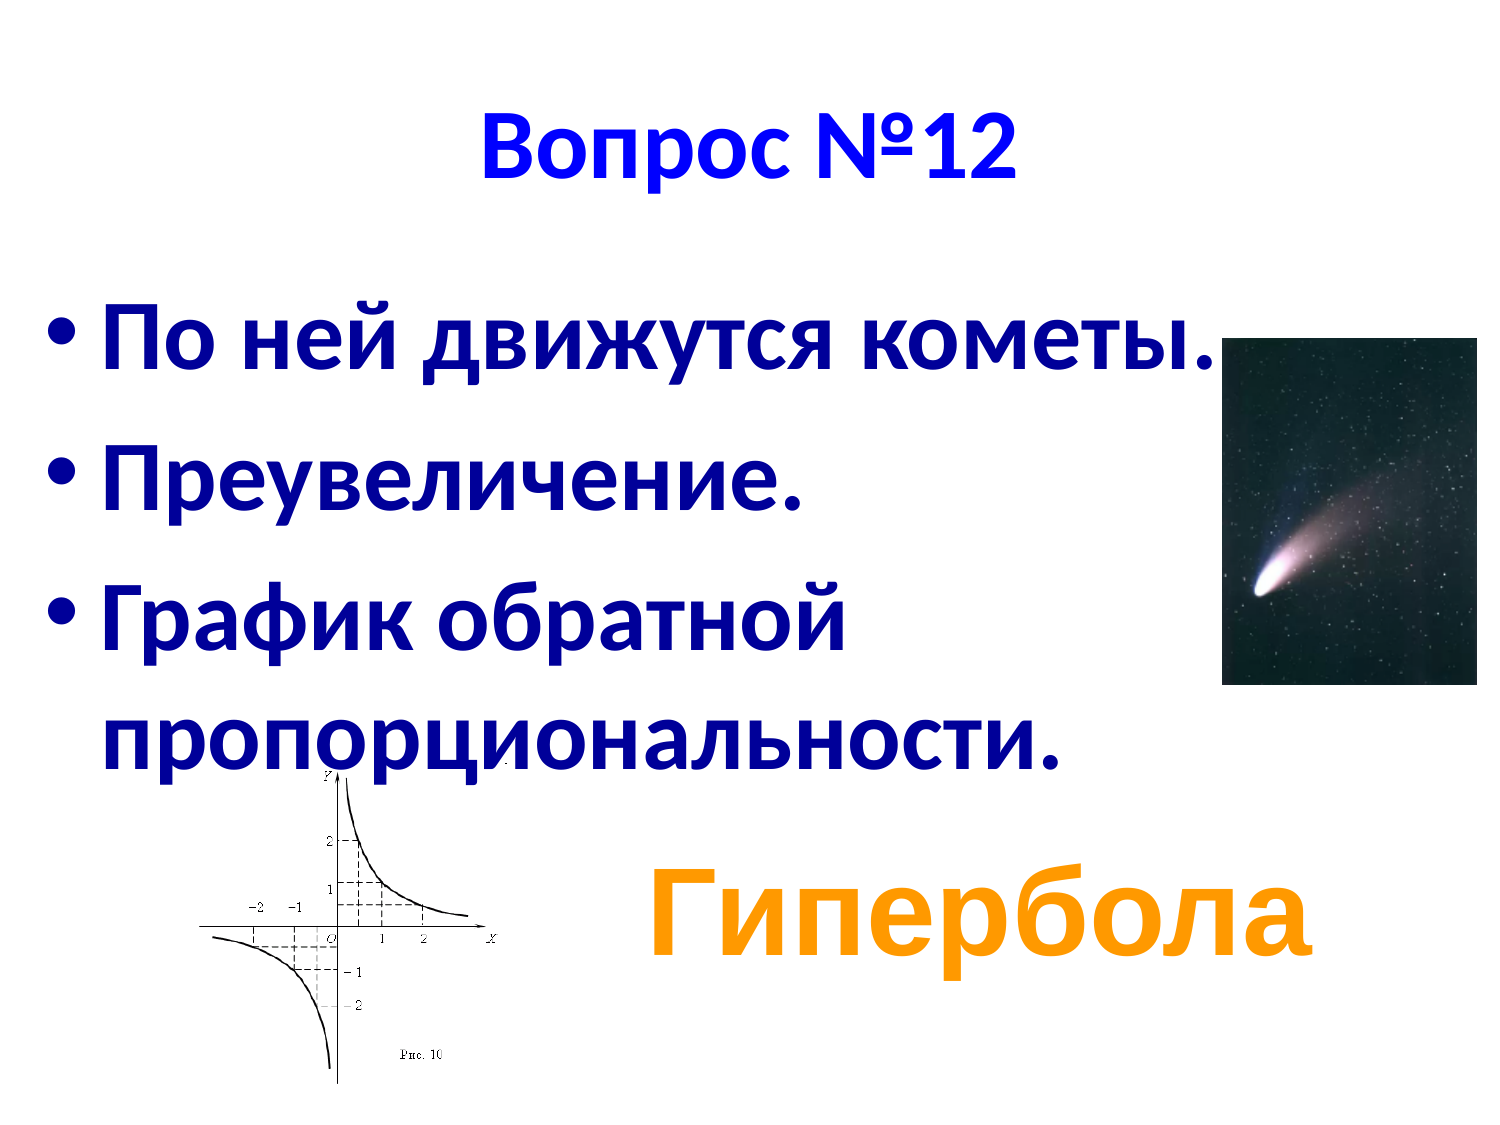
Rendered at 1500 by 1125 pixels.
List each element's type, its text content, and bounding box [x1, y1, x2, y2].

text_box Гипербола [631, 823, 1327, 988]
picture [194, 763, 507, 1092]
list По ней движутся кометы. Преувеличение. График обратной пропорциональности. [29, 262, 1425, 1005]
title Вопрос №12 [75, 45, 1425, 233]
picture [1222, 337, 1477, 686]
